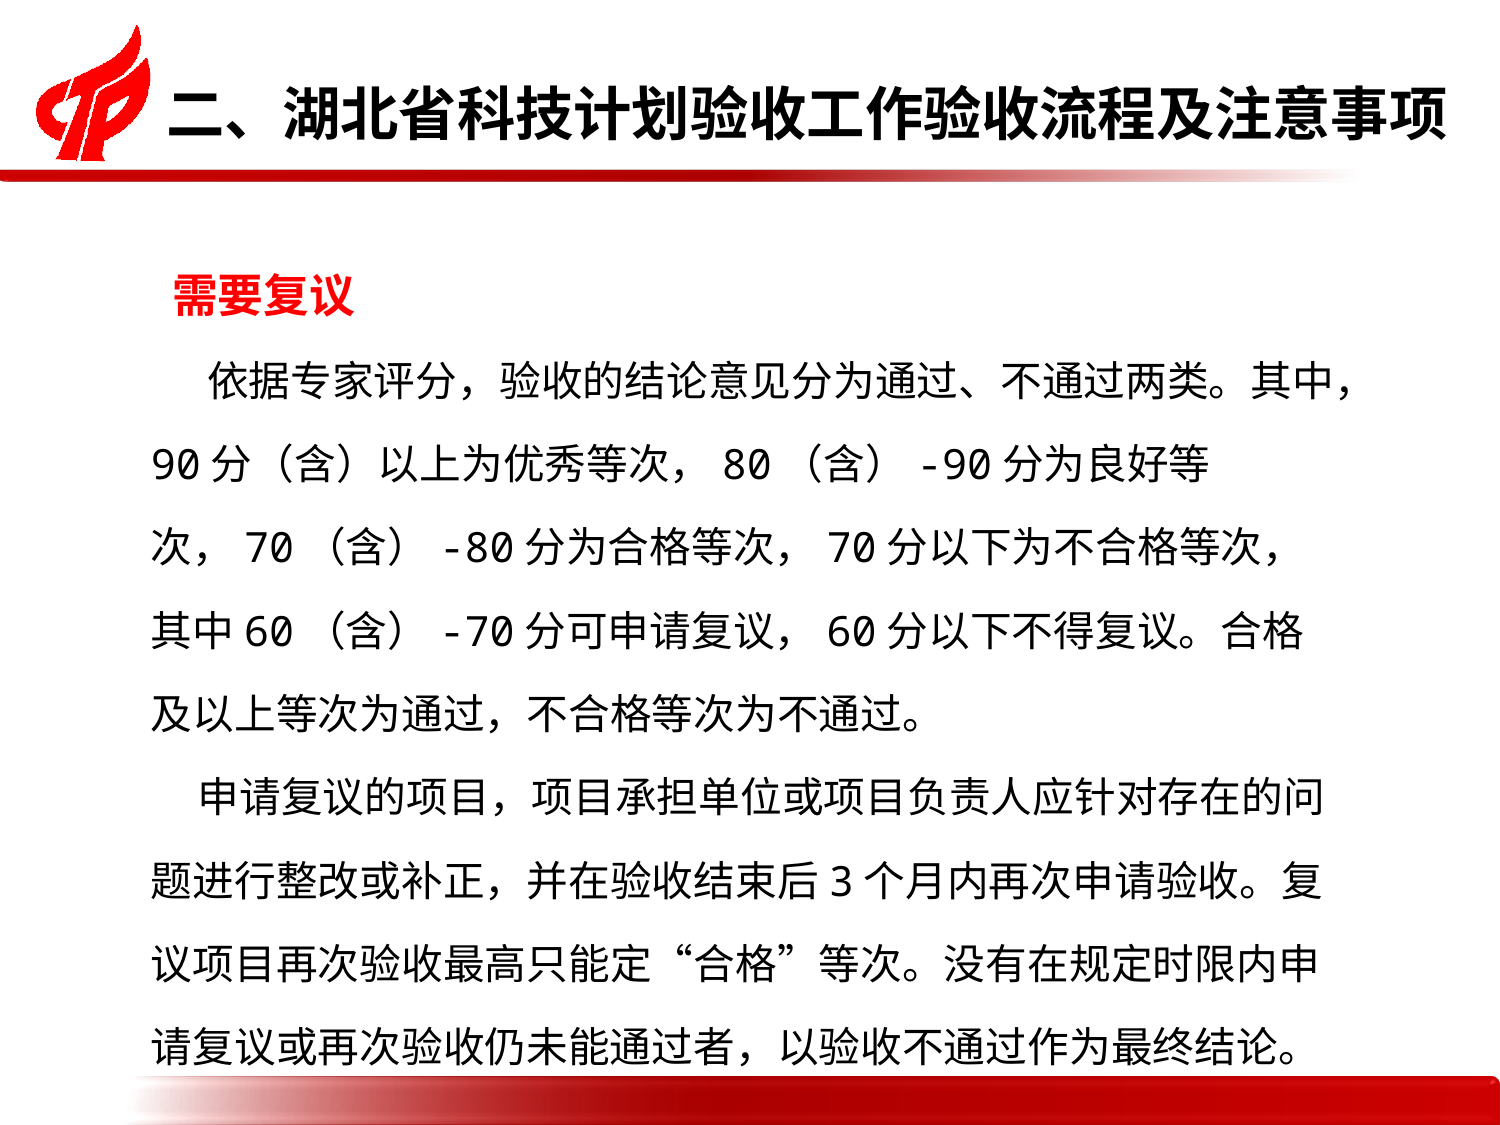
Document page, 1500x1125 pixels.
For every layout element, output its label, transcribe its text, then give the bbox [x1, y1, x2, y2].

text_box 二、湖北省科技计划验收工作验收流程及注意事项 [164, 69, 1500, 163]
picture [11, 23, 164, 165]
text_box 需要复议 依据专家评分，验收的结论意见分为通过、不通过两类。其中，90分（含）以上为优秀等次，80（含）-90分为良好等次，70（含）-80分为合格等次，70分以下为不合格等次，其中60（含）-70分可申请复议，60分以下不得复议。合格及以上等次为通过，不合格等次为不通过。 申请复议的项目，项目承担单位或项目负责人应针对存在的问题进行整改或补正，并在验收结束后3个月内再次申请验收。复议项目再次验收最高只能定“合格”等次。没有在规定时限内申请复议或再次验收仍未能通过者，以验收不通过作为最终结论。 [136, 231, 1355, 1074]
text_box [0, 1074, 1500, 1125]
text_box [0, 169, 1498, 182]
